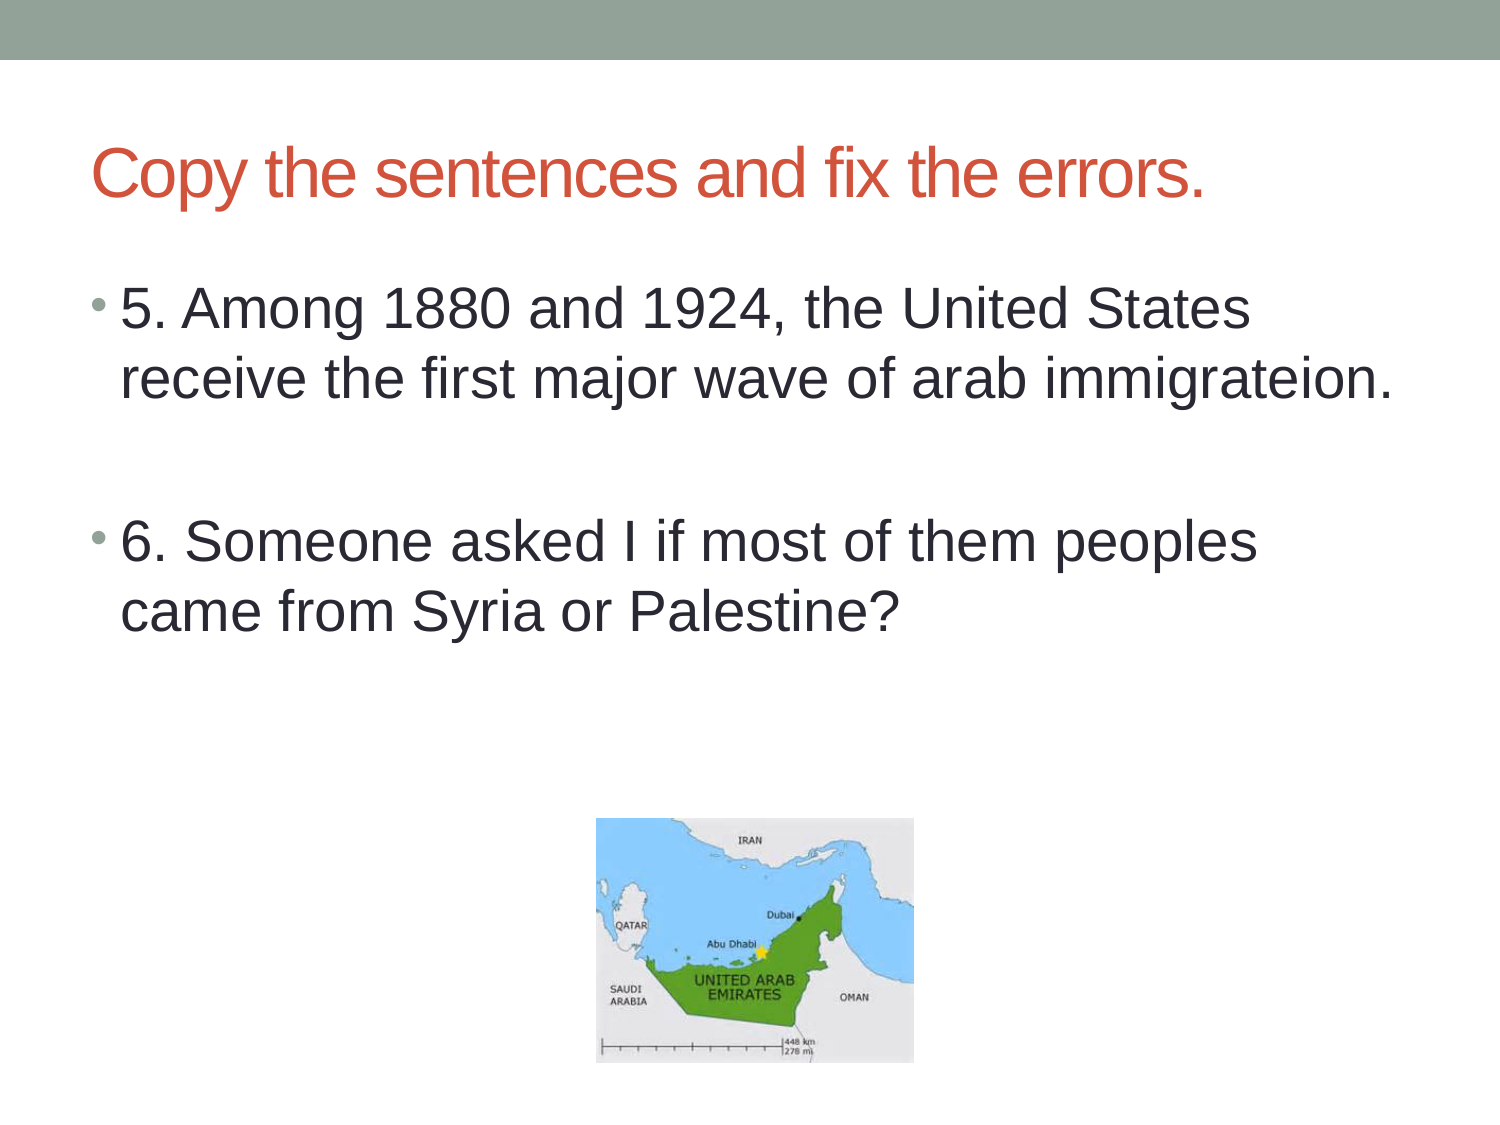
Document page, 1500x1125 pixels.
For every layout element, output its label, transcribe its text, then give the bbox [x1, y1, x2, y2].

title Copy the sentences and fix the errors. [75, 87, 1425, 250]
list 5. Among 1880 and 1924, the United States receive the first major wave of arab immigrateion. 6. Someone asked I if most of them peoples came from Syria or Palestine? [75, 262, 1425, 1063]
picture [595, 817, 914, 1063]
